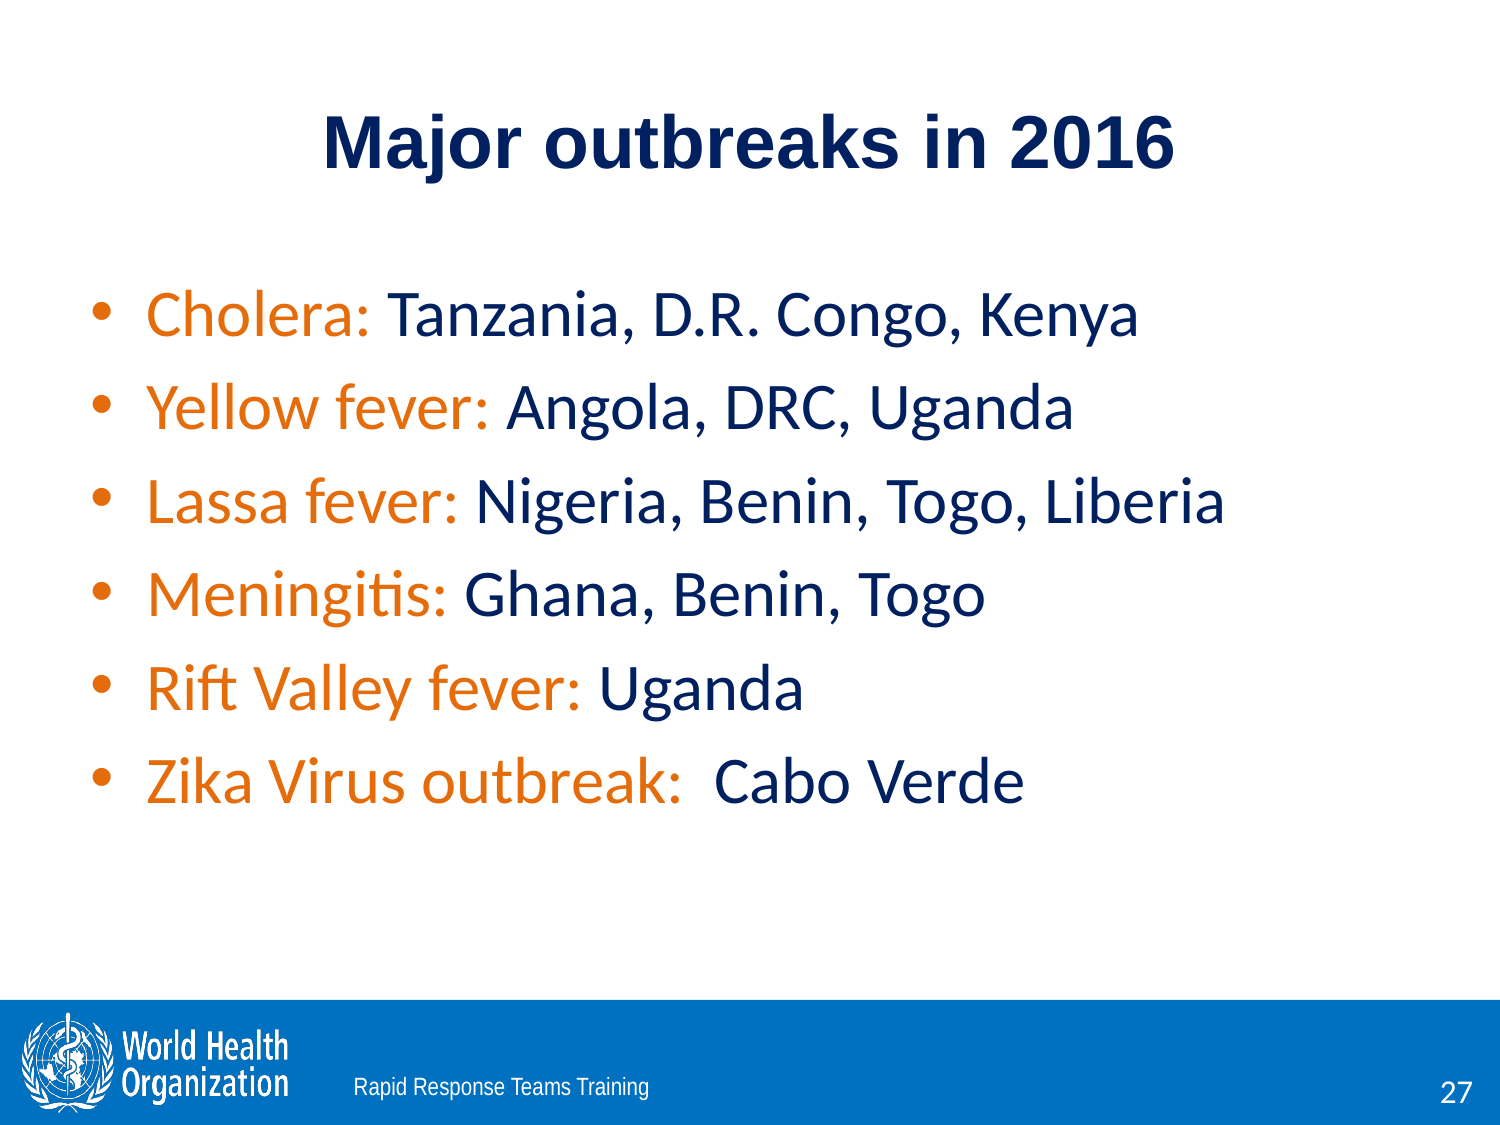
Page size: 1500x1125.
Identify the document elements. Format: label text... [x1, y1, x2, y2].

picture [21, 1012, 288, 1113]
list Cholera: Tanzania, D.R. Congo, Kenya Yellow fever: Angola, DRC, Uganda Lassa fever: Nigeria, Benin, Togo, Liberia Meningitis: Ghana, Benin, Togo Rift Valley fever: Uganda Zika Virus outbreak: Cabo Verde [75, 262, 1425, 1005]
title Major outbreaks in 2016 [75, 45, 1425, 233]
